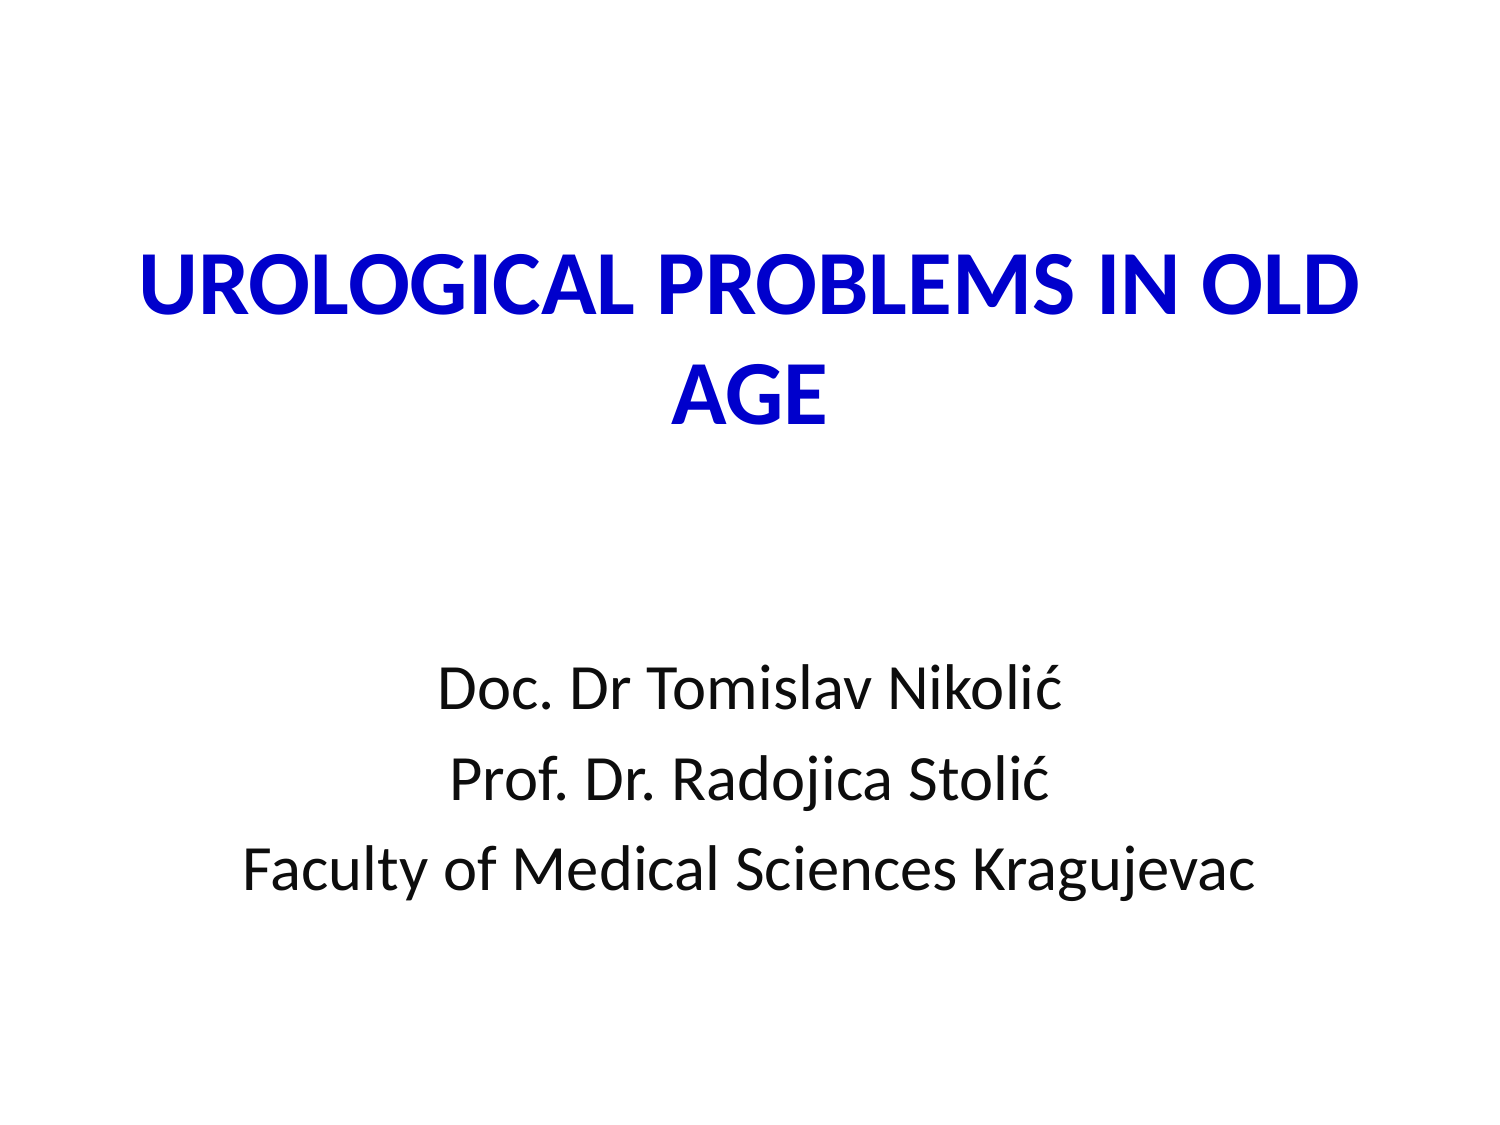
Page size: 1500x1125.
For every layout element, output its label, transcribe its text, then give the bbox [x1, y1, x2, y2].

subtitle Doc. Dr Tomislav Nikolić Prof. Dr. Radojica Stolić Faculty of Medical Sciences Kragujevac [225, 637, 1275, 925]
title UROLOGICAL PROBLEMS IN OLD AGE [112, 212, 1388, 454]
